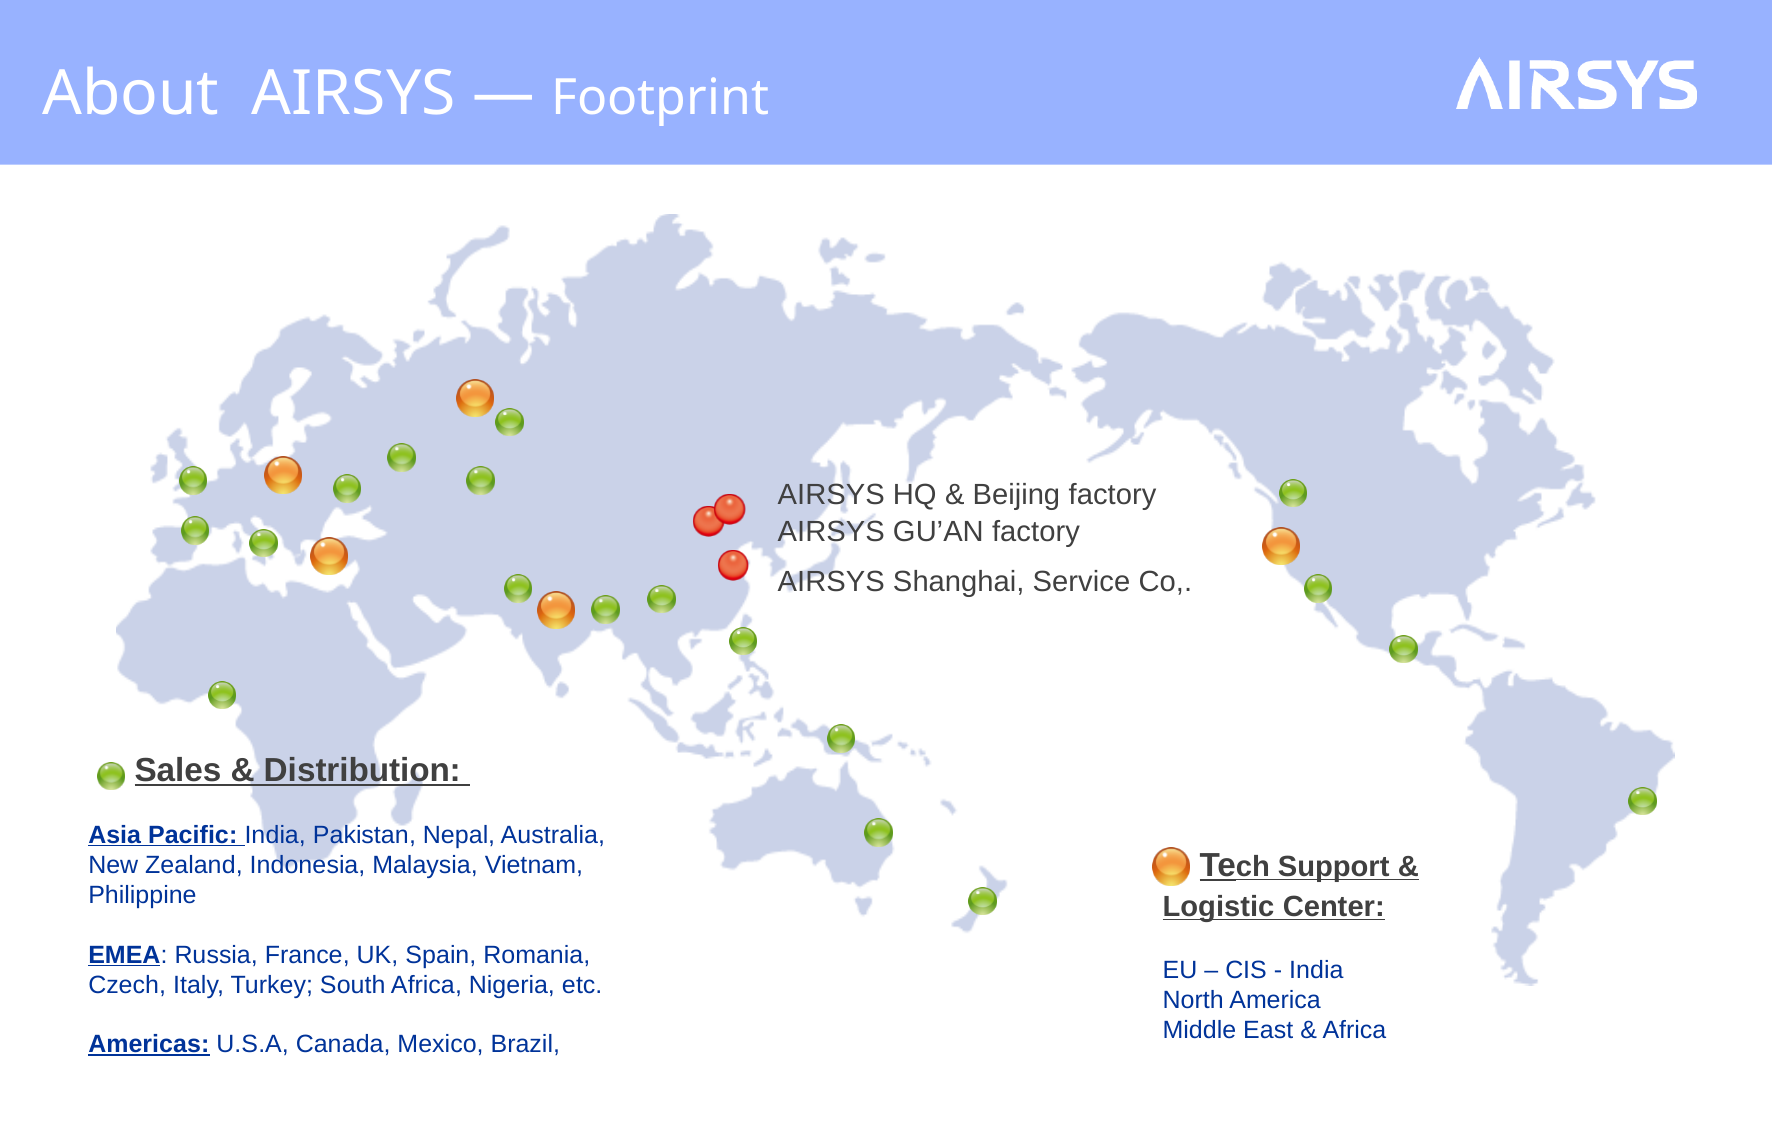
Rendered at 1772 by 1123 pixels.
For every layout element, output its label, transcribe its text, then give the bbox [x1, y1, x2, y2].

picture [1534, 57, 1697, 109]
text_box Tech Support & Logistic Center: EU – CIS - India North America Middle East & Africa [1147, 994, 1471, 1051]
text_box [73, 740, 638, 1070]
picture [116, 214, 1675, 986]
title About AIRSYS — Footprint [26, 22, 1534, 157]
